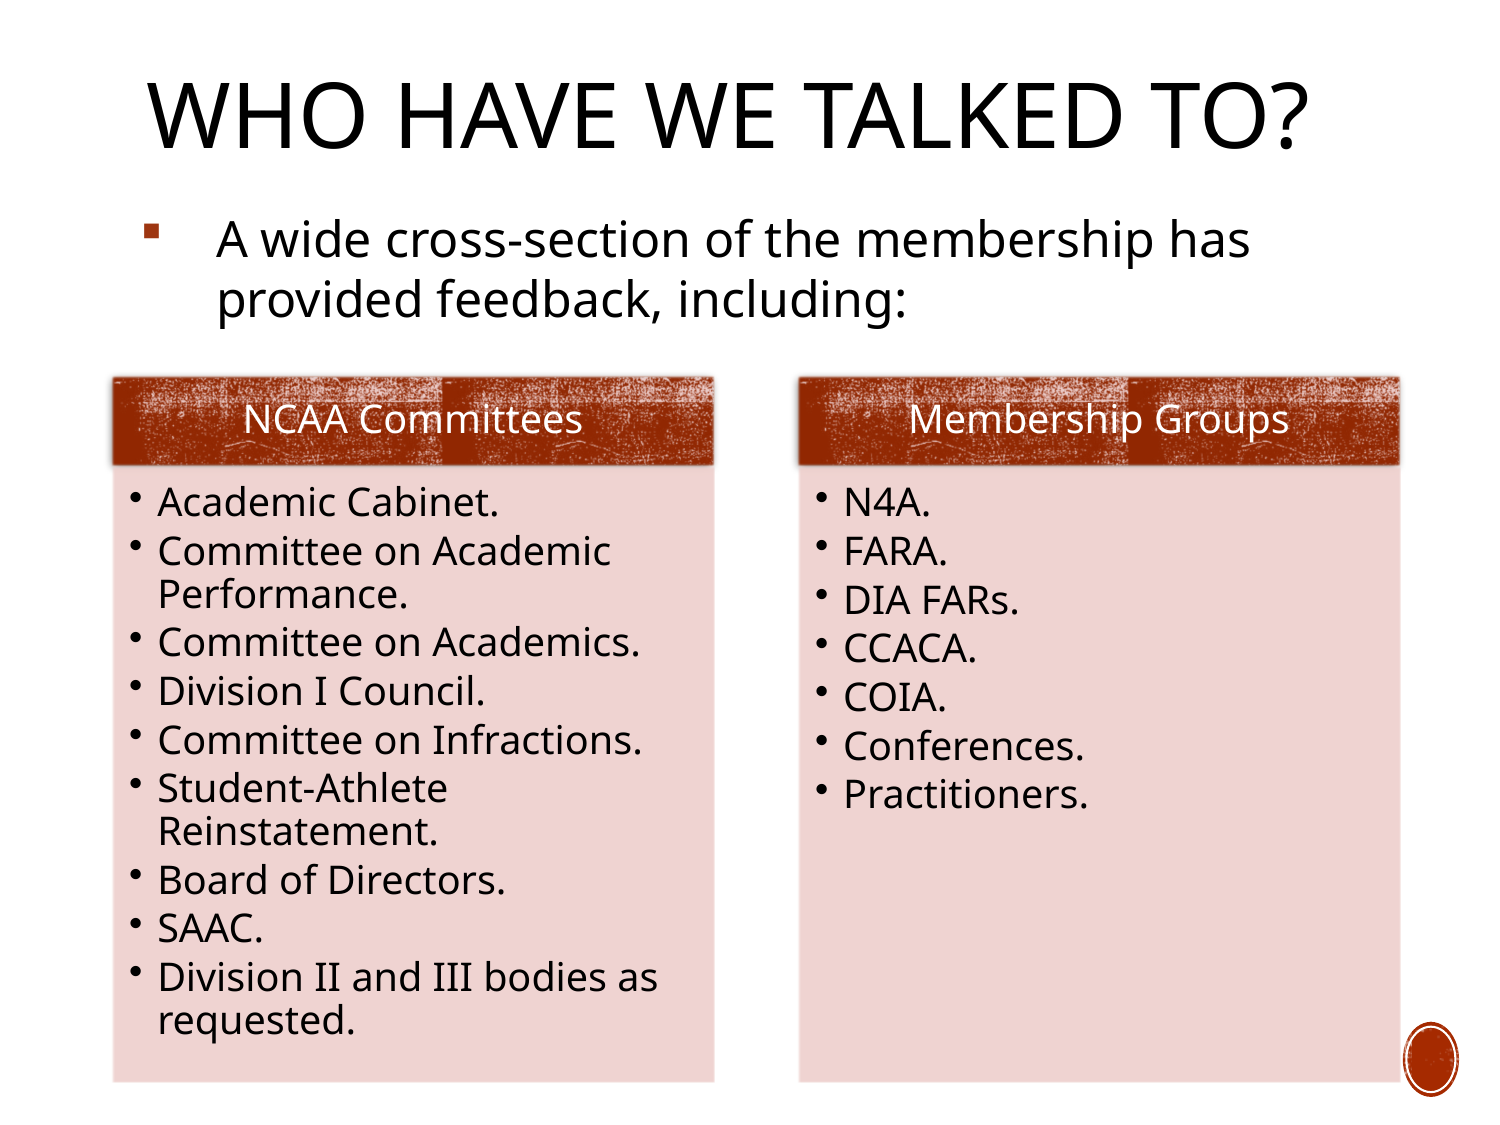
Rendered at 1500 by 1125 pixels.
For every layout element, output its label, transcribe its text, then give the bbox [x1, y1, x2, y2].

list A wide cross-section of the membership has provided feedback, including: [125, 200, 1419, 338]
title Who Have we talked to? [131, 37, 1370, 188]
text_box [115, 374, 1398, 1085]
